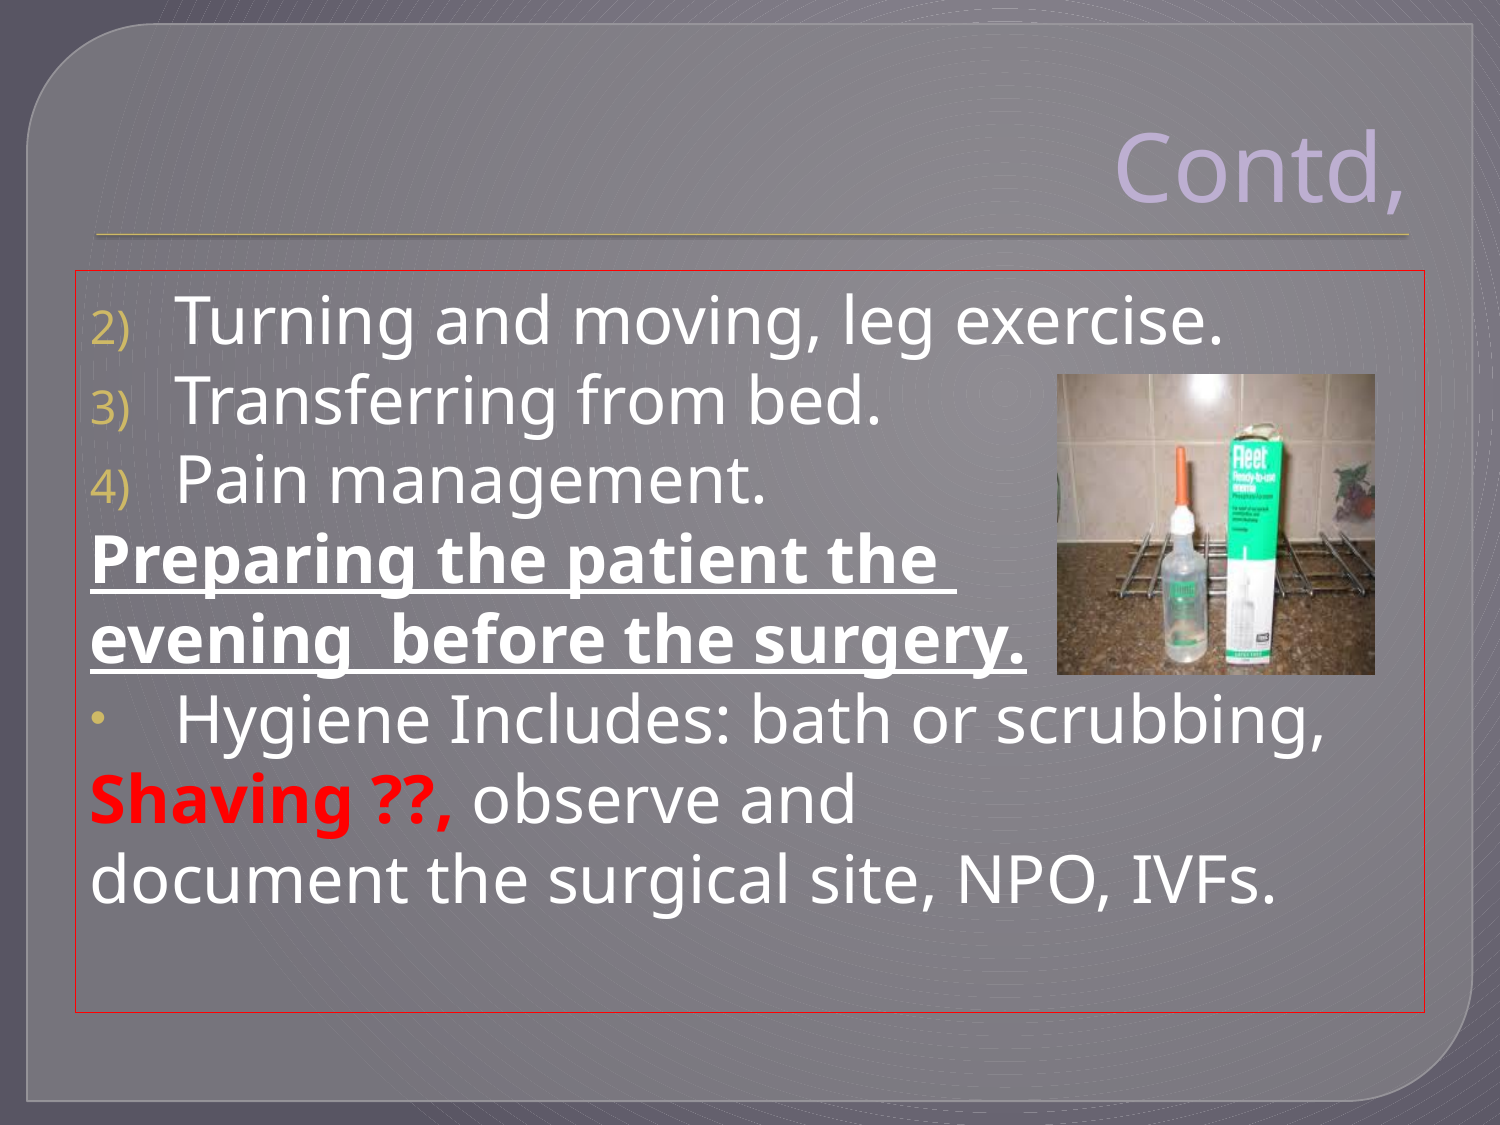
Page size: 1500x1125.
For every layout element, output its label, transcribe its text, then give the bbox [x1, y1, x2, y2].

list Turning and moving, leg exercise. Transferring from bed. Pain management. Preparing the patient the evening before the surgery. Hygiene Includes: bath or scrubbing, Shaving ??, observe and document the surgical site, NPO, IVFs. [75, 270, 1425, 1013]
title Contd, [75, 41, 1425, 230]
picture [1057, 374, 1376, 676]
